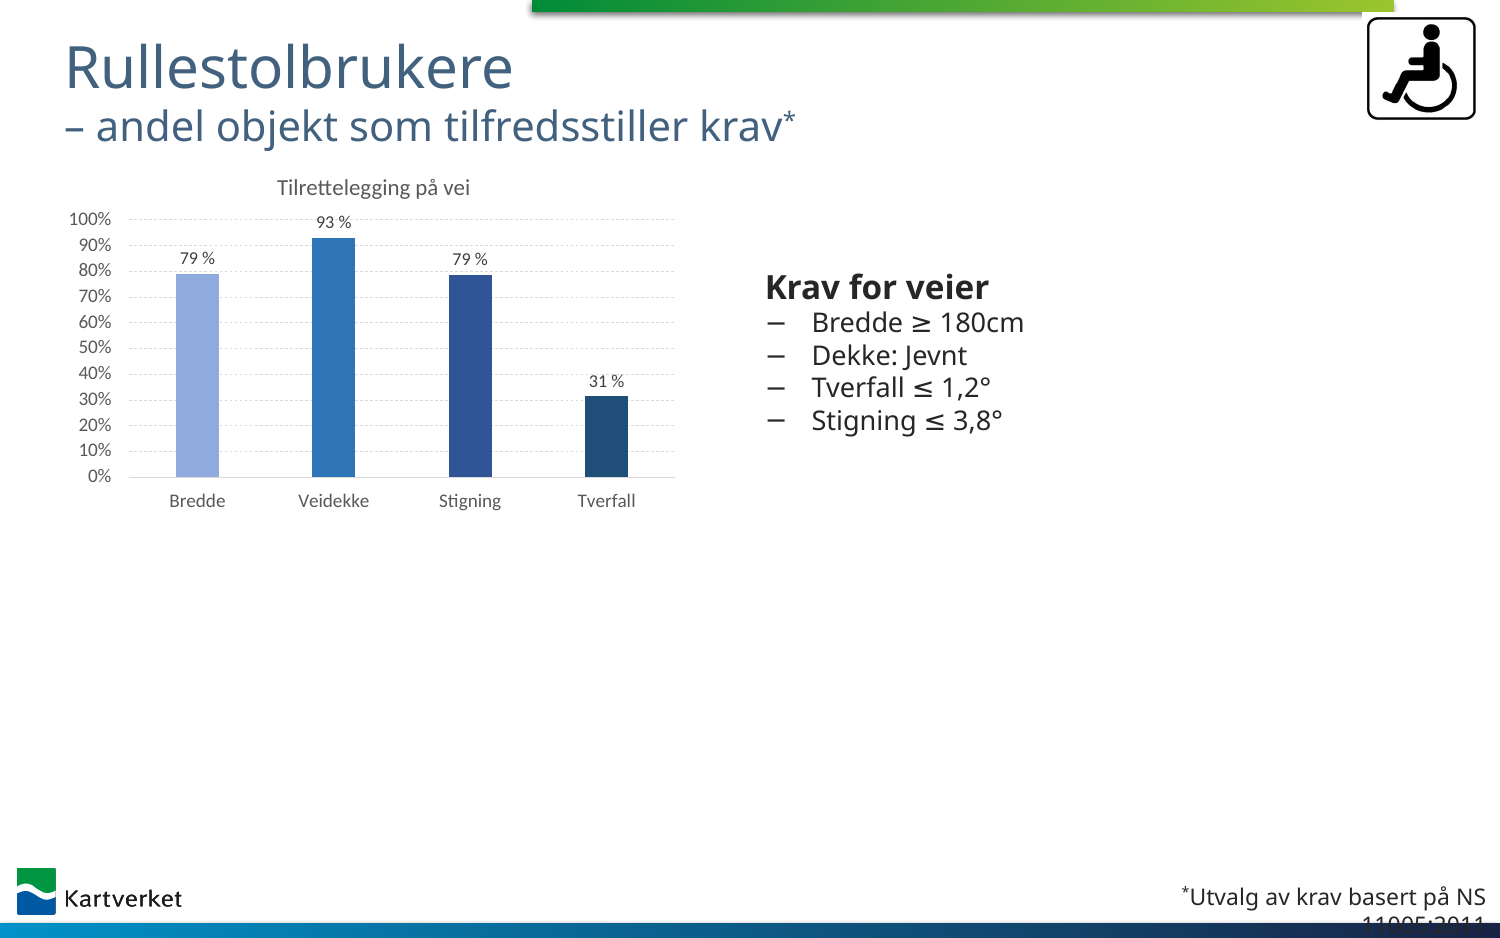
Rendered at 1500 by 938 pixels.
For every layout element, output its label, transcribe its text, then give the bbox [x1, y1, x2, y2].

picture [62, 166, 686, 519]
picture [1362, 12, 1481, 126]
text_box Krav for veier Bredde ≥ 180cm Dekke: Jevnt Tverfall ≤ 1,2° Stigning ≤ 3,8° [750, 258, 1234, 444]
text_box *Utvalg av krav basert på NS 11005:2011 [1068, 873, 1500, 938]
text_box Rullestolbrukere – andel objekt som tilfredsstiller krav* [49, 25, 1431, 158]
